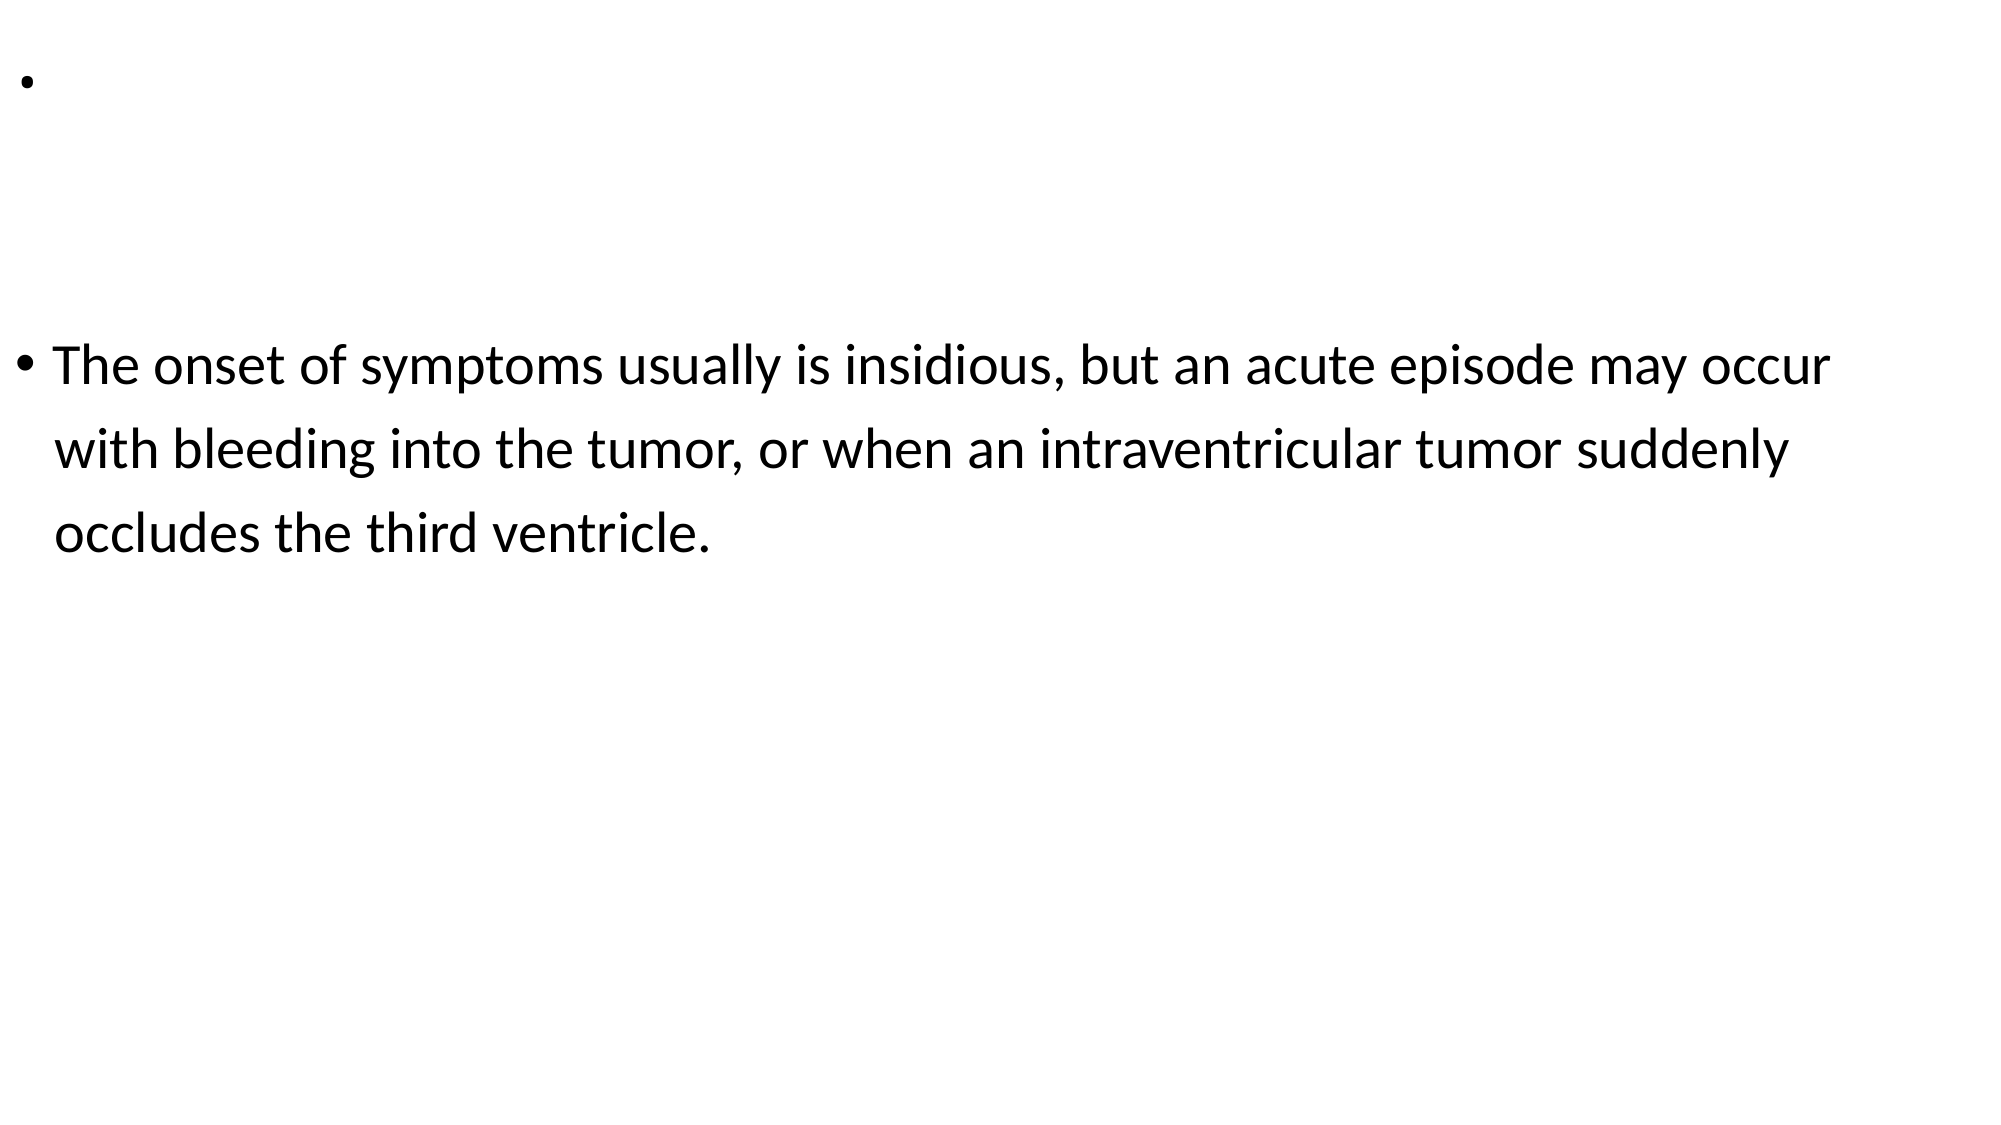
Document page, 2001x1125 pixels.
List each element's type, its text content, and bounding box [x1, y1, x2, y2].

title . [0, 0, 1863, 117]
list The onset of symptoms usually is insidious, but an acute episode may occur with bleeding into the tumor, or when an intraventricular tumor suddenly occludes the third ventricle. [0, 152, 2000, 1125]
